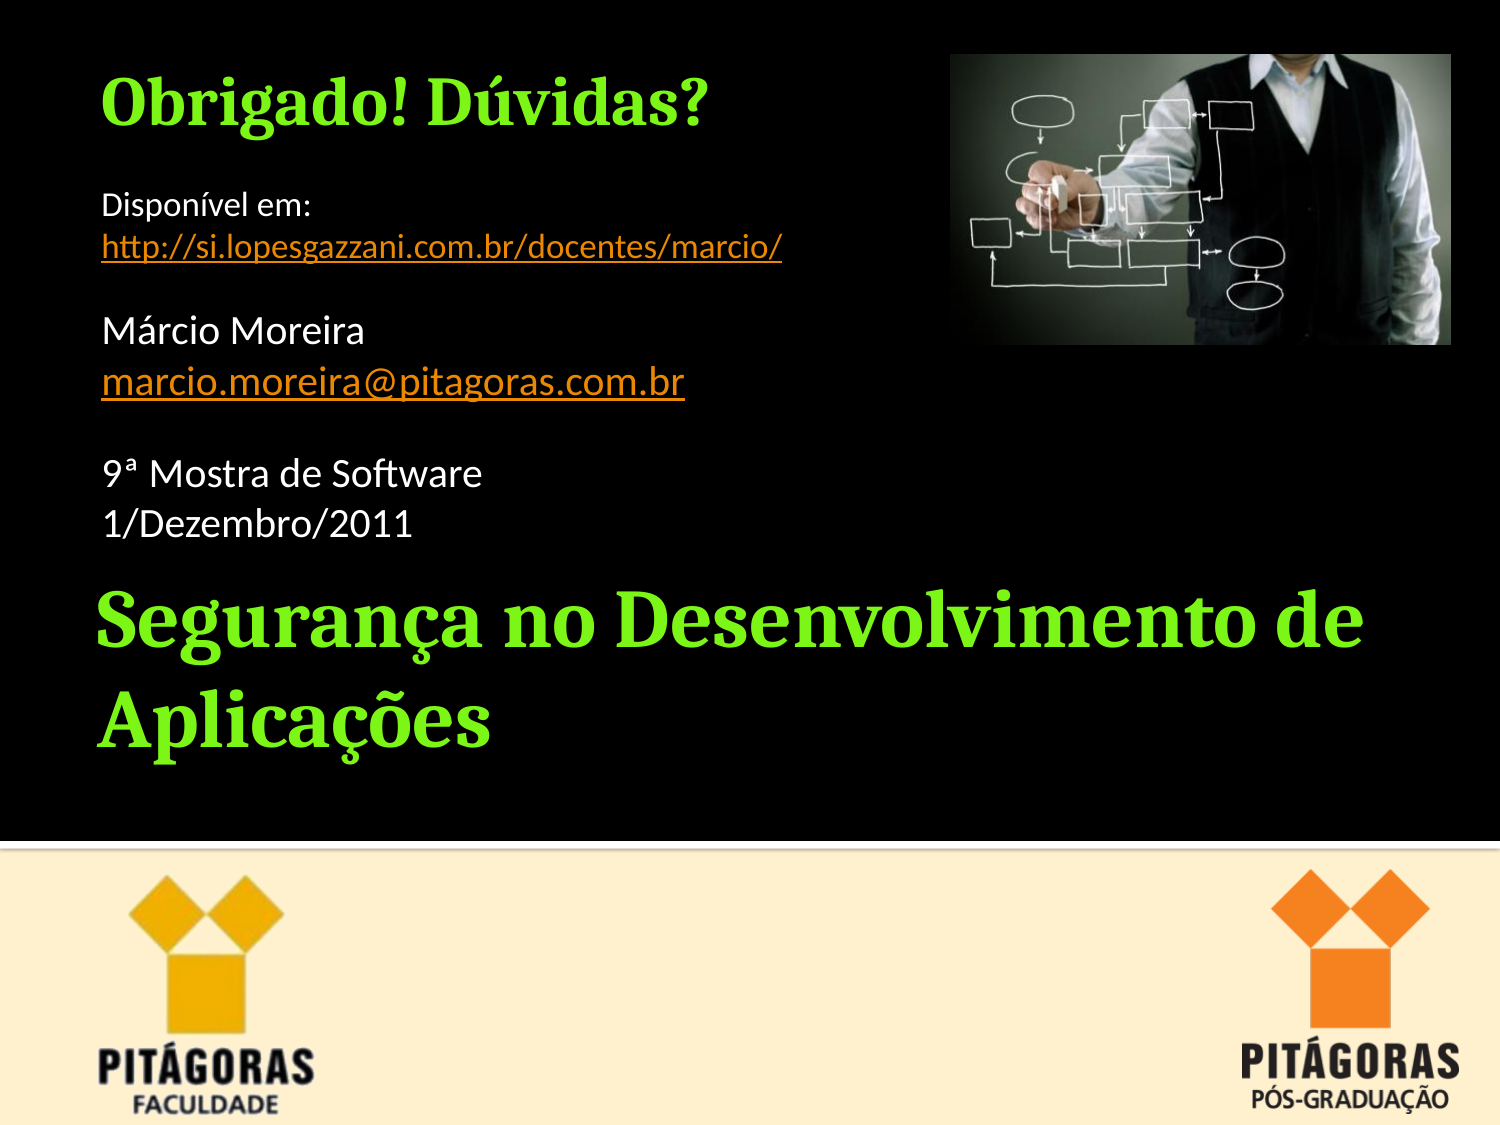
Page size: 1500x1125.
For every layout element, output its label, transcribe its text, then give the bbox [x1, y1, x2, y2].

subtitle Márcio Moreira marcio.moreira@pitagoras.com.br 9ª Mostra de Software 1/Dezembro/2011 [82, 293, 933, 546]
picture [88, 868, 325, 1118]
text_box Obrigado! Dúvidas? Disponível em: http://si.lopesgazzani.com.br/docentes/marcio/ [86, 53, 950, 268]
picture [950, 54, 1451, 345]
title Segurança no Desenvolvimento de Aplicações [82, 527, 1447, 802]
picture [1242, 869, 1459, 1114]
